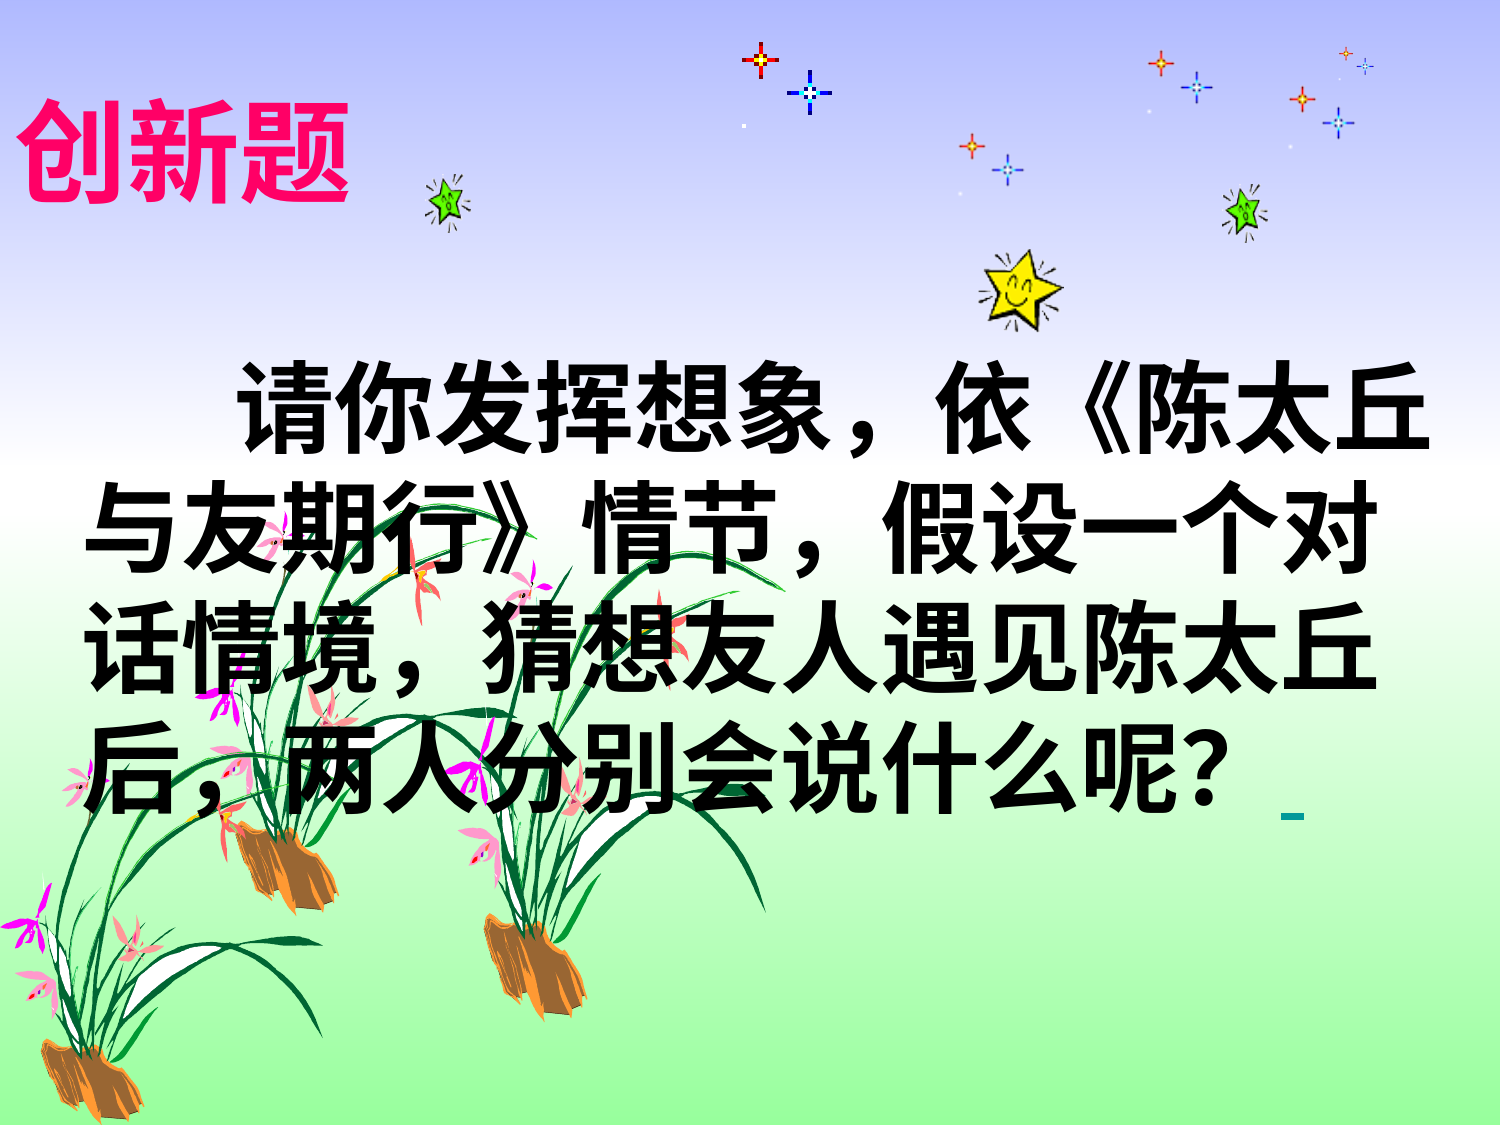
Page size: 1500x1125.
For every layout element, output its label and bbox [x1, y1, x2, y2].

picture [1269, 42, 1380, 173]
picture [1127, 42, 1223, 138]
picture [714, 30, 845, 162]
picture [1222, 184, 1268, 243]
picture [938, 125, 1034, 221]
picture [424, 174, 471, 233]
picture [974, 249, 1064, 339]
text_box [0, 0, 1500, 1125]
